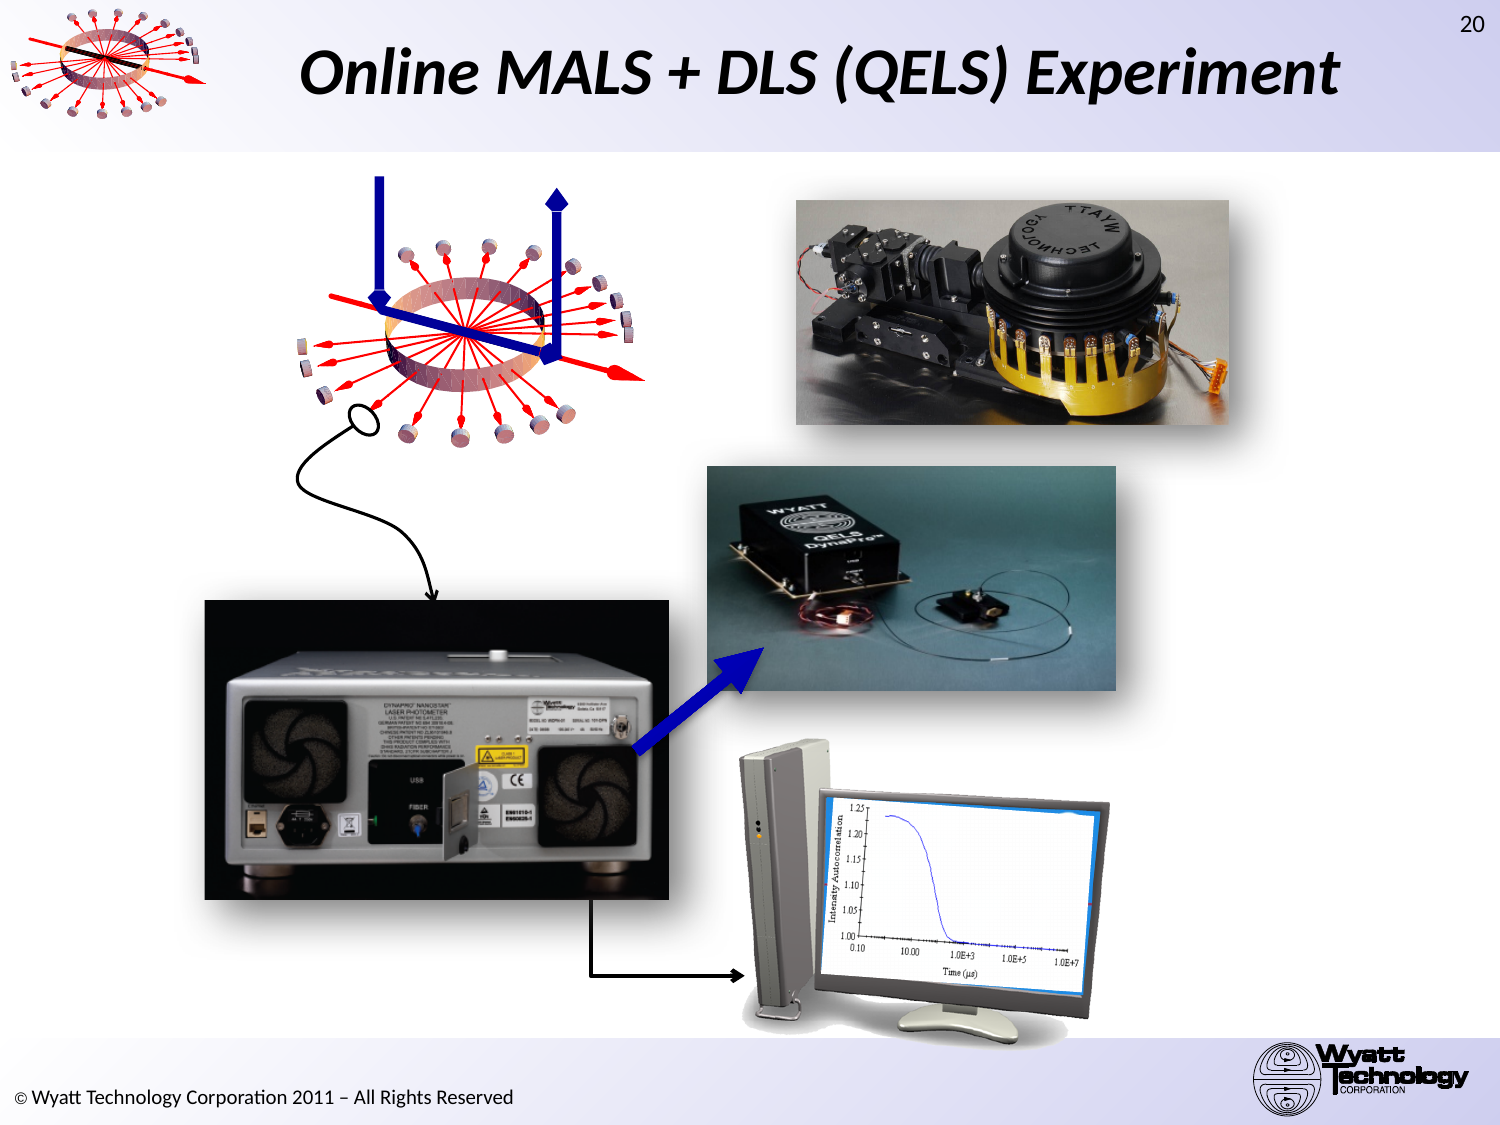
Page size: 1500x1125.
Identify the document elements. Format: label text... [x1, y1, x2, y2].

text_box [379, 176, 564, 360]
picture [204, 600, 670, 900]
picture [796, 199, 1229, 426]
picture [706, 465, 1117, 691]
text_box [242, 402, 745, 976]
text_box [615, 709, 1193, 1076]
title Online MALS + DLS (QELS) Experiment [217, 20, 1424, 115]
picture [296, 236, 647, 402]
